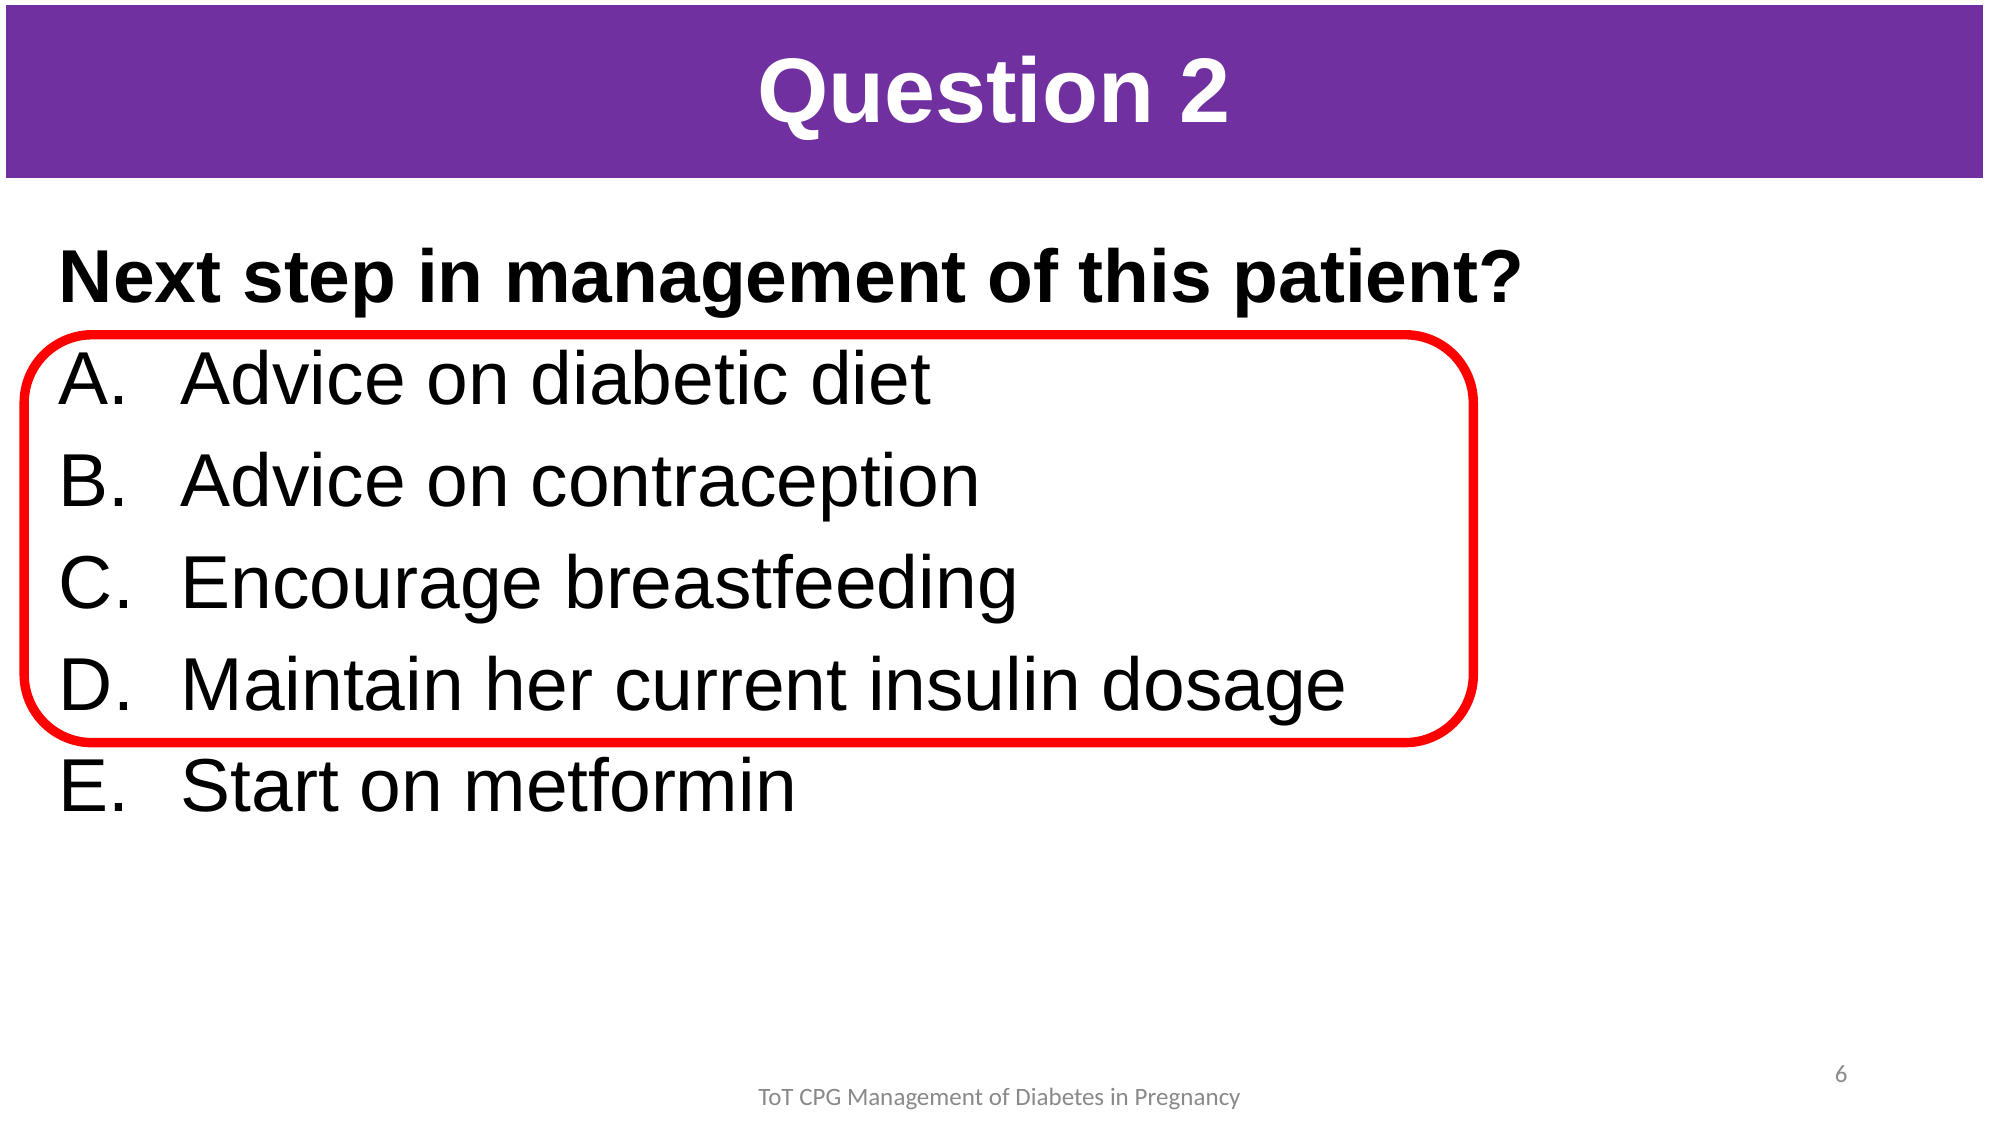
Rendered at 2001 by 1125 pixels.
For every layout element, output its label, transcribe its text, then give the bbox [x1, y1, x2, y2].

list Next step in management of this patient? Advice on diabetic diet Advice on contraception Encourage breastfeeding Maintain her current insulin dosage Start on metformin [43, 199, 1984, 1071]
slide_number 6 [1412, 1042, 1863, 1103]
footer ToT CPG Management of Diabetes in Pregnancy [662, 1065, 1338, 1125]
text_box [23, 333, 1475, 744]
table_header Question 2 [6, 5, 1983, 178]
